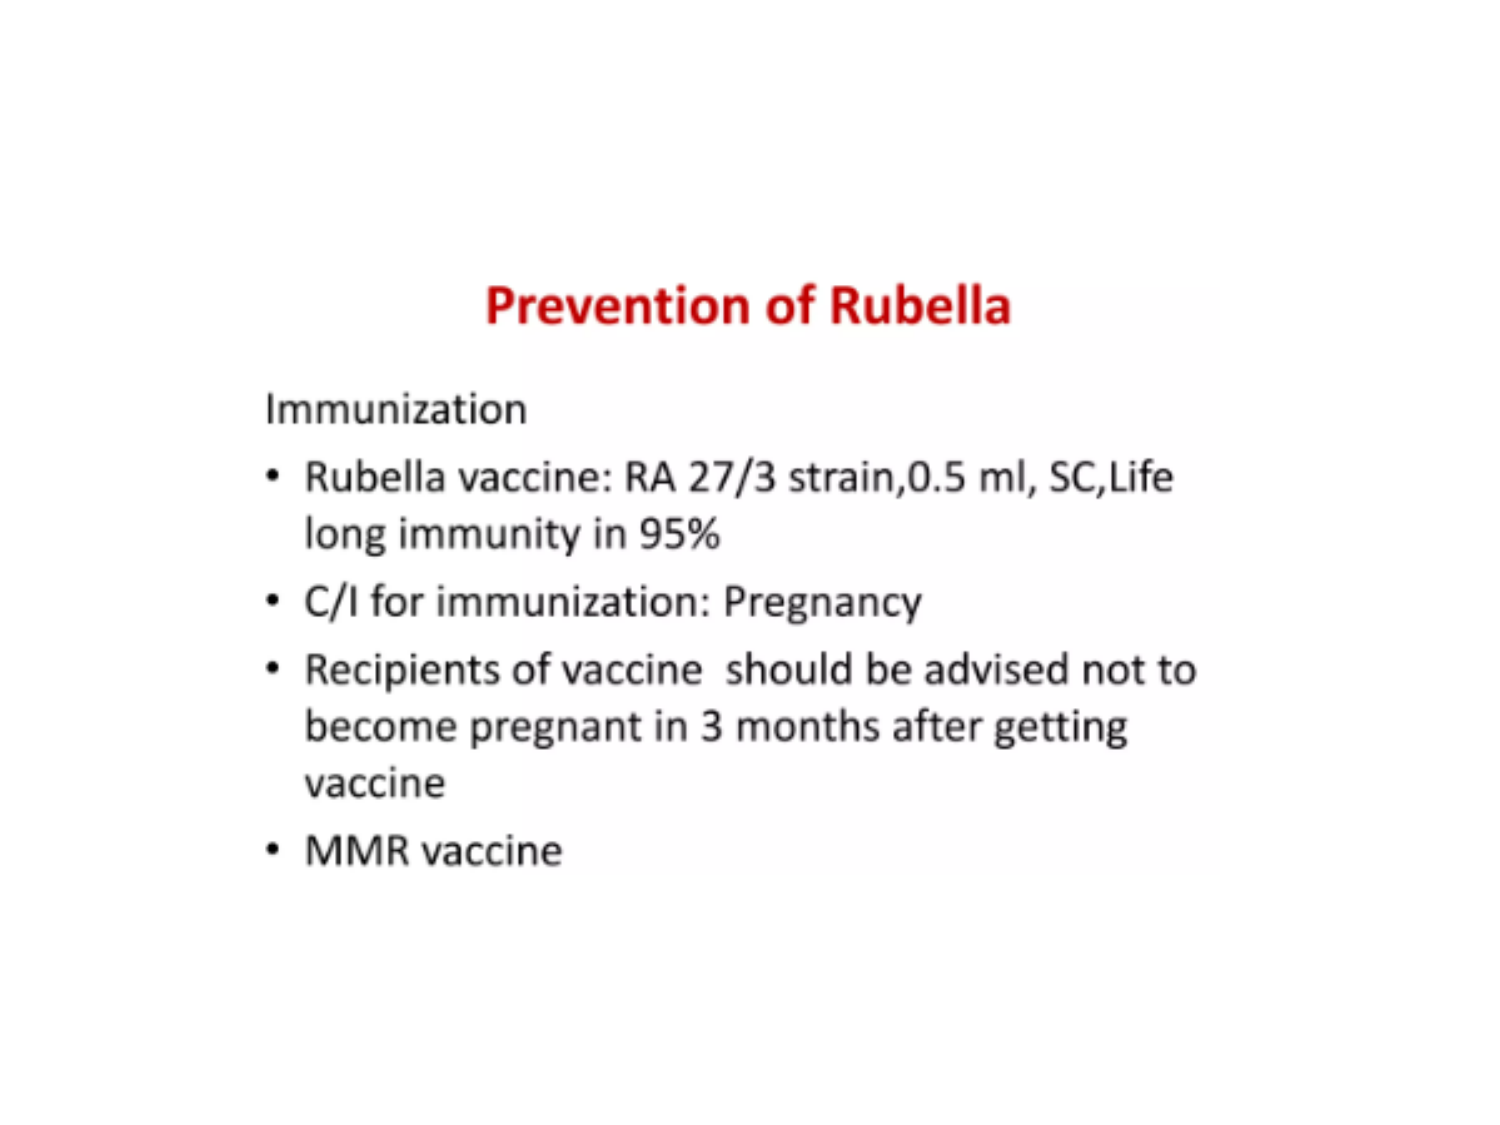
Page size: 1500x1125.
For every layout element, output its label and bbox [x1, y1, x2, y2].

picture [239, 274, 1220, 876]
